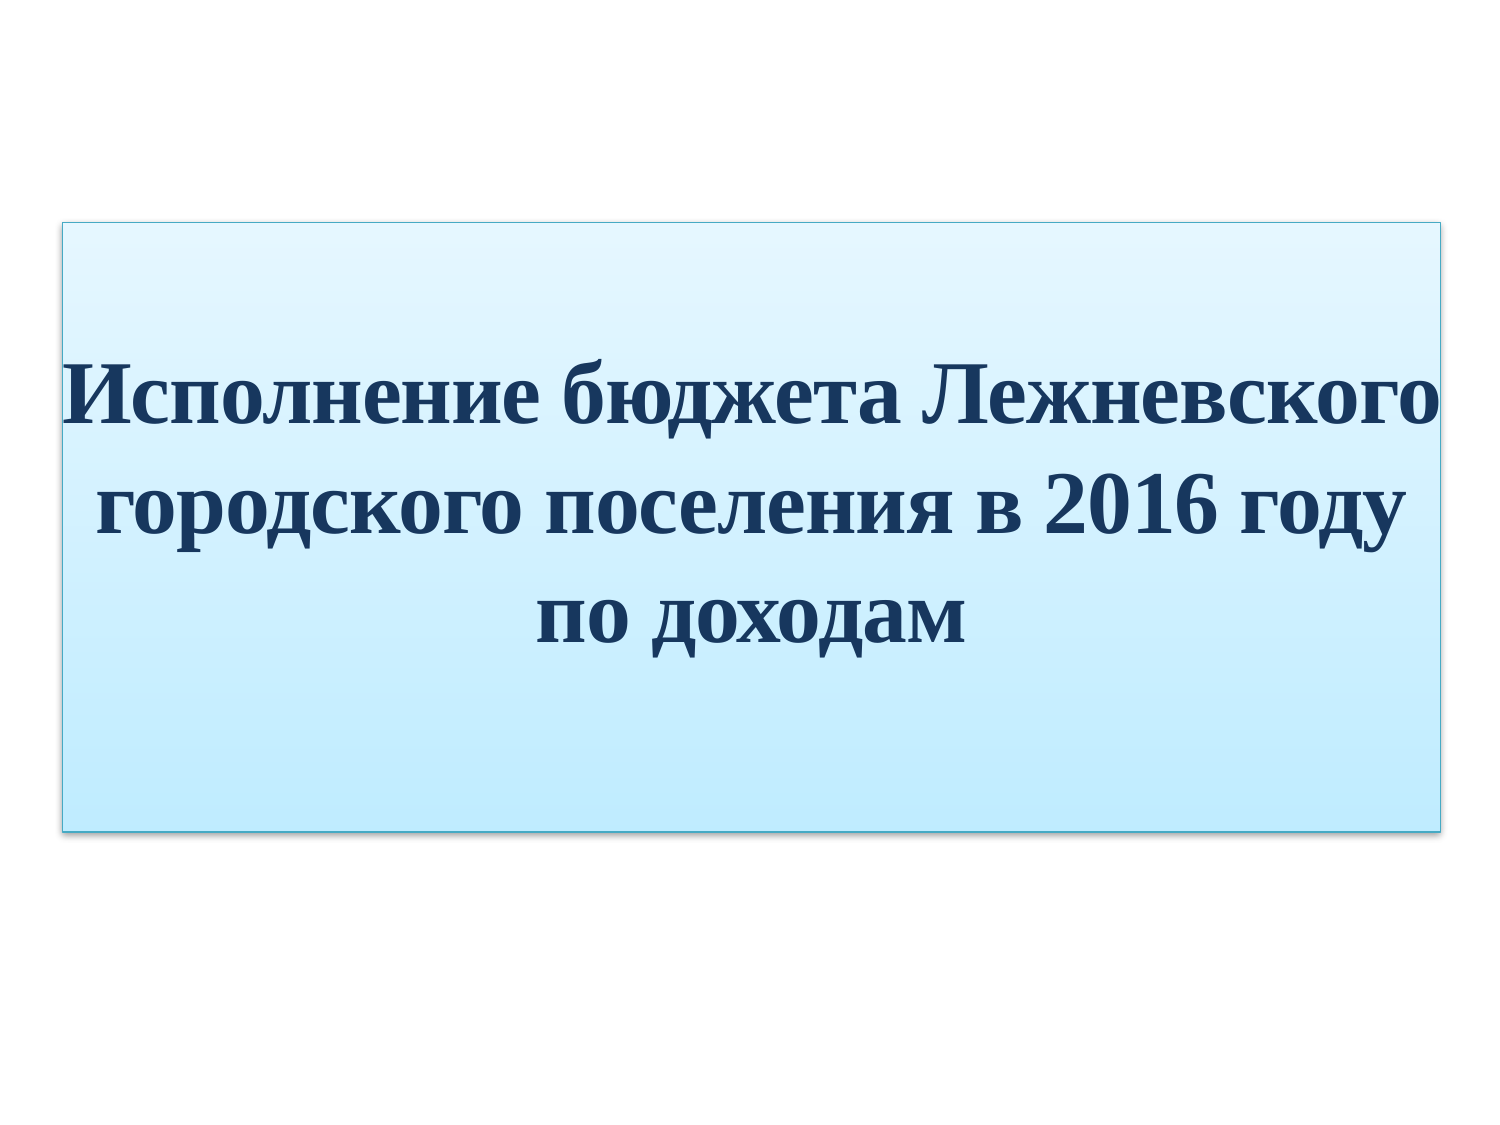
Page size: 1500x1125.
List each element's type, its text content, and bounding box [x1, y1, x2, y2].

text_box Исполнение бюджета Лежневского городского поселения в 2016 году по доходам [62, 222, 1441, 833]
